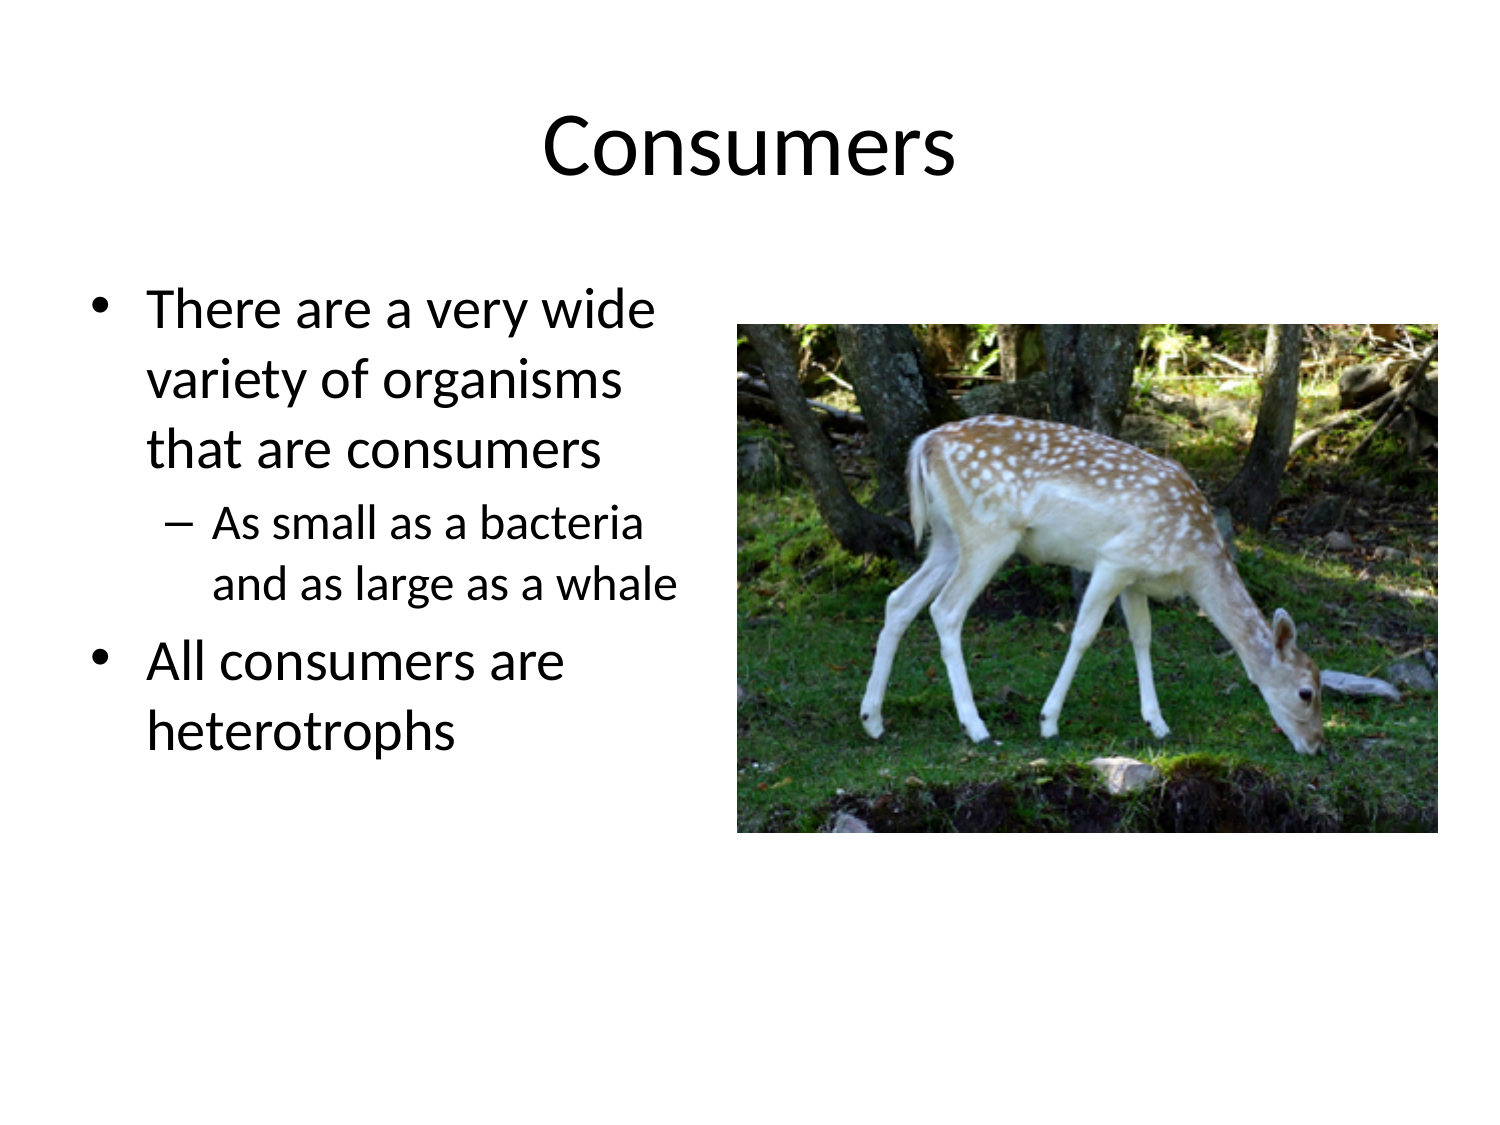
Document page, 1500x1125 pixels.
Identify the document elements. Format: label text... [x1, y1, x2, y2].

title Consumers [75, 45, 1425, 233]
picture [737, 324, 1438, 834]
list There are a very wide variety of organisms that are consumers As small as a bacteria and as large as a whale All consumers are heterotrophs [75, 262, 738, 1005]
